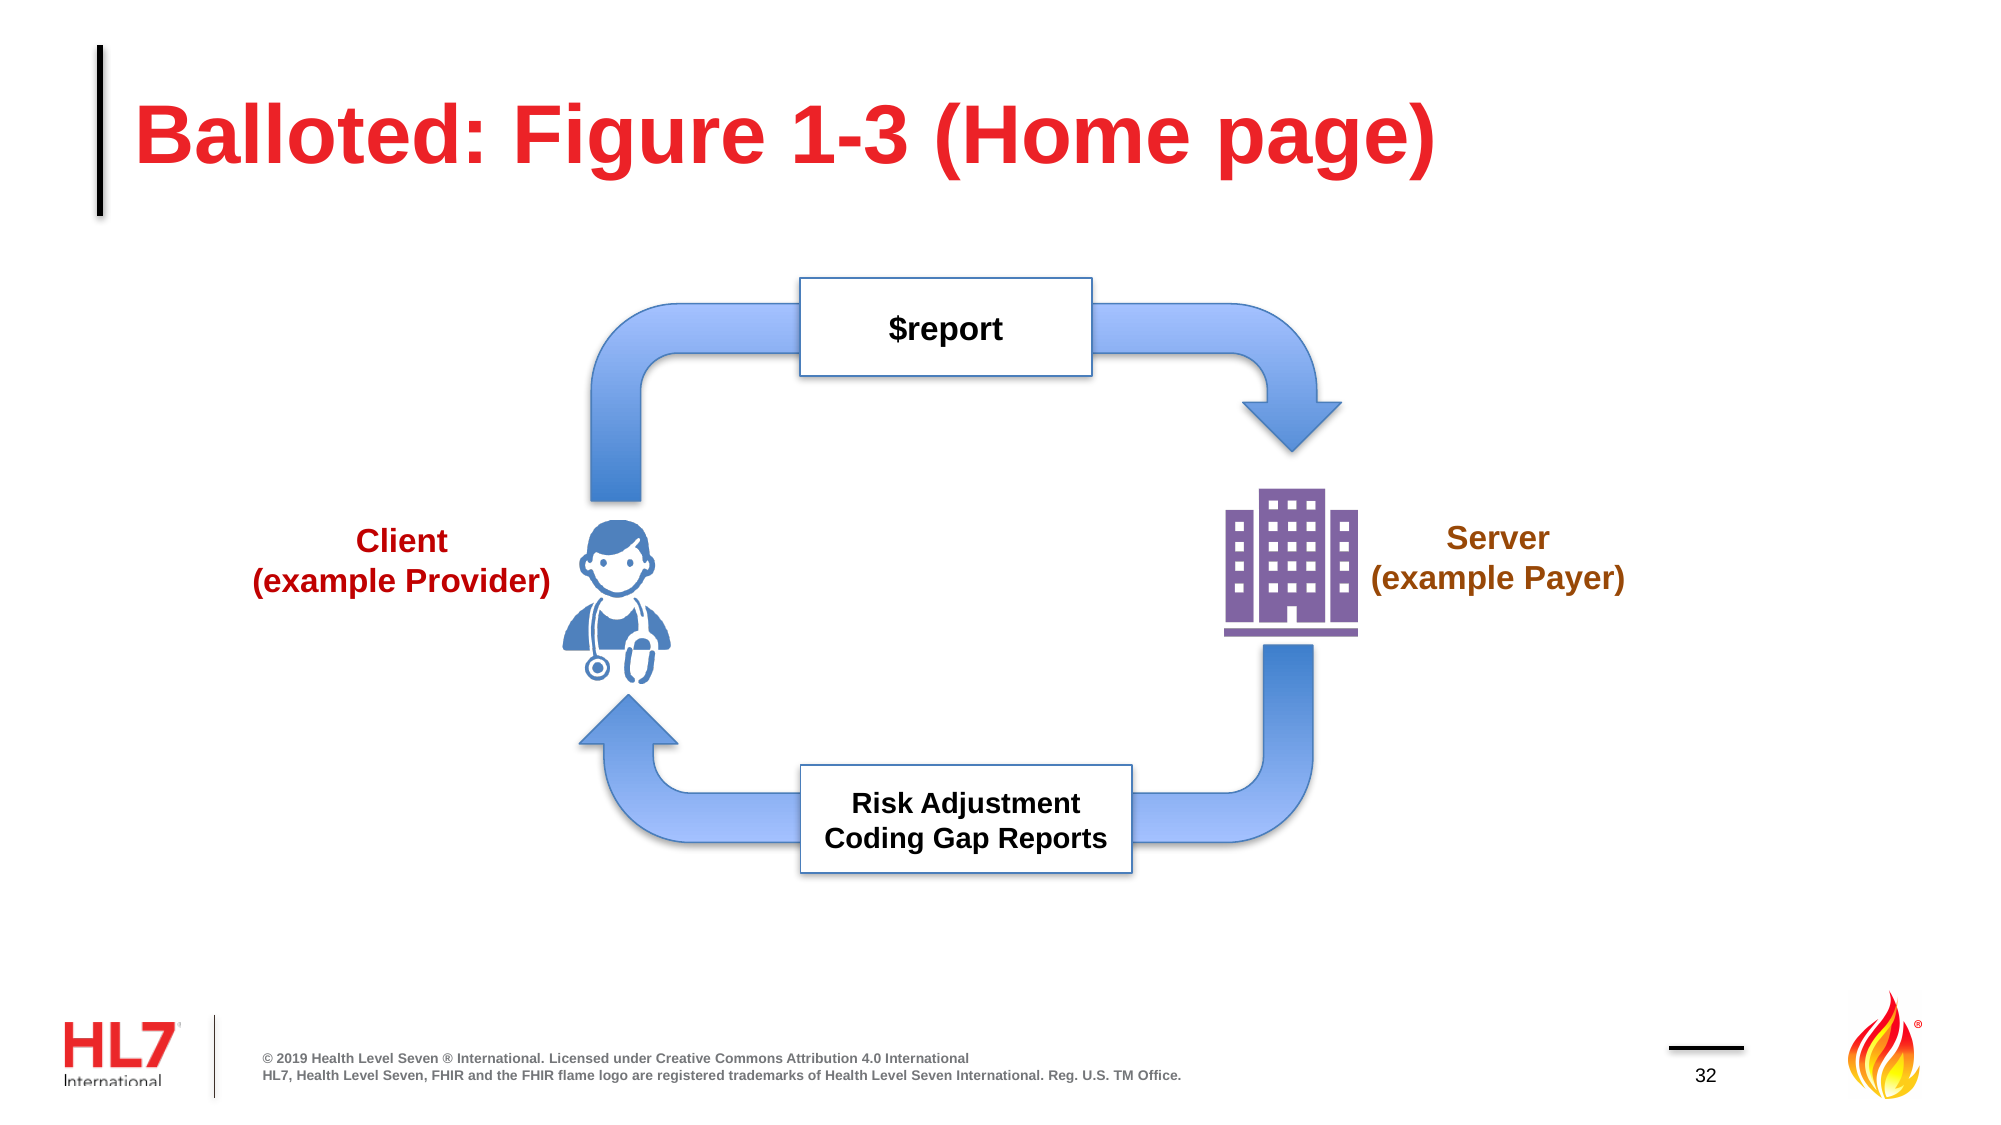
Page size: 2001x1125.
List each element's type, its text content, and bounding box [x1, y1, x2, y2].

picture [562, 520, 671, 685]
text_box $report [799, 277, 1093, 377]
title Balloted: Figure 1-3 (Home page) [134, 45, 1935, 217]
list [134, 248, 1935, 987]
picture [1848, 990, 1922, 1099]
text_box Risk Adjustment Coding Gap Reports [800, 764, 1133, 874]
text_box Server (example Payer) [1363, 508, 1672, 604]
text_box [1097, 302, 1343, 453]
picture [1224, 488, 1359, 637]
text_box [590, 302, 794, 502]
text_box Client (example Provider) [224, 511, 580, 607]
text_box [578, 694, 795, 844]
slide_number 32 [1676, 1051, 1736, 1087]
text_box [1138, 645, 1314, 844]
footer © 2019 Health Level Seven ® International. Licensed under Creative Commons Attribution 4.0 International HL7, Health Level Seven, FHIR and the FHIR flame logo are registered trademarks of Health Level Seven International. Reg. U.S. TM Office. [262, 1048, 1254, 1083]
